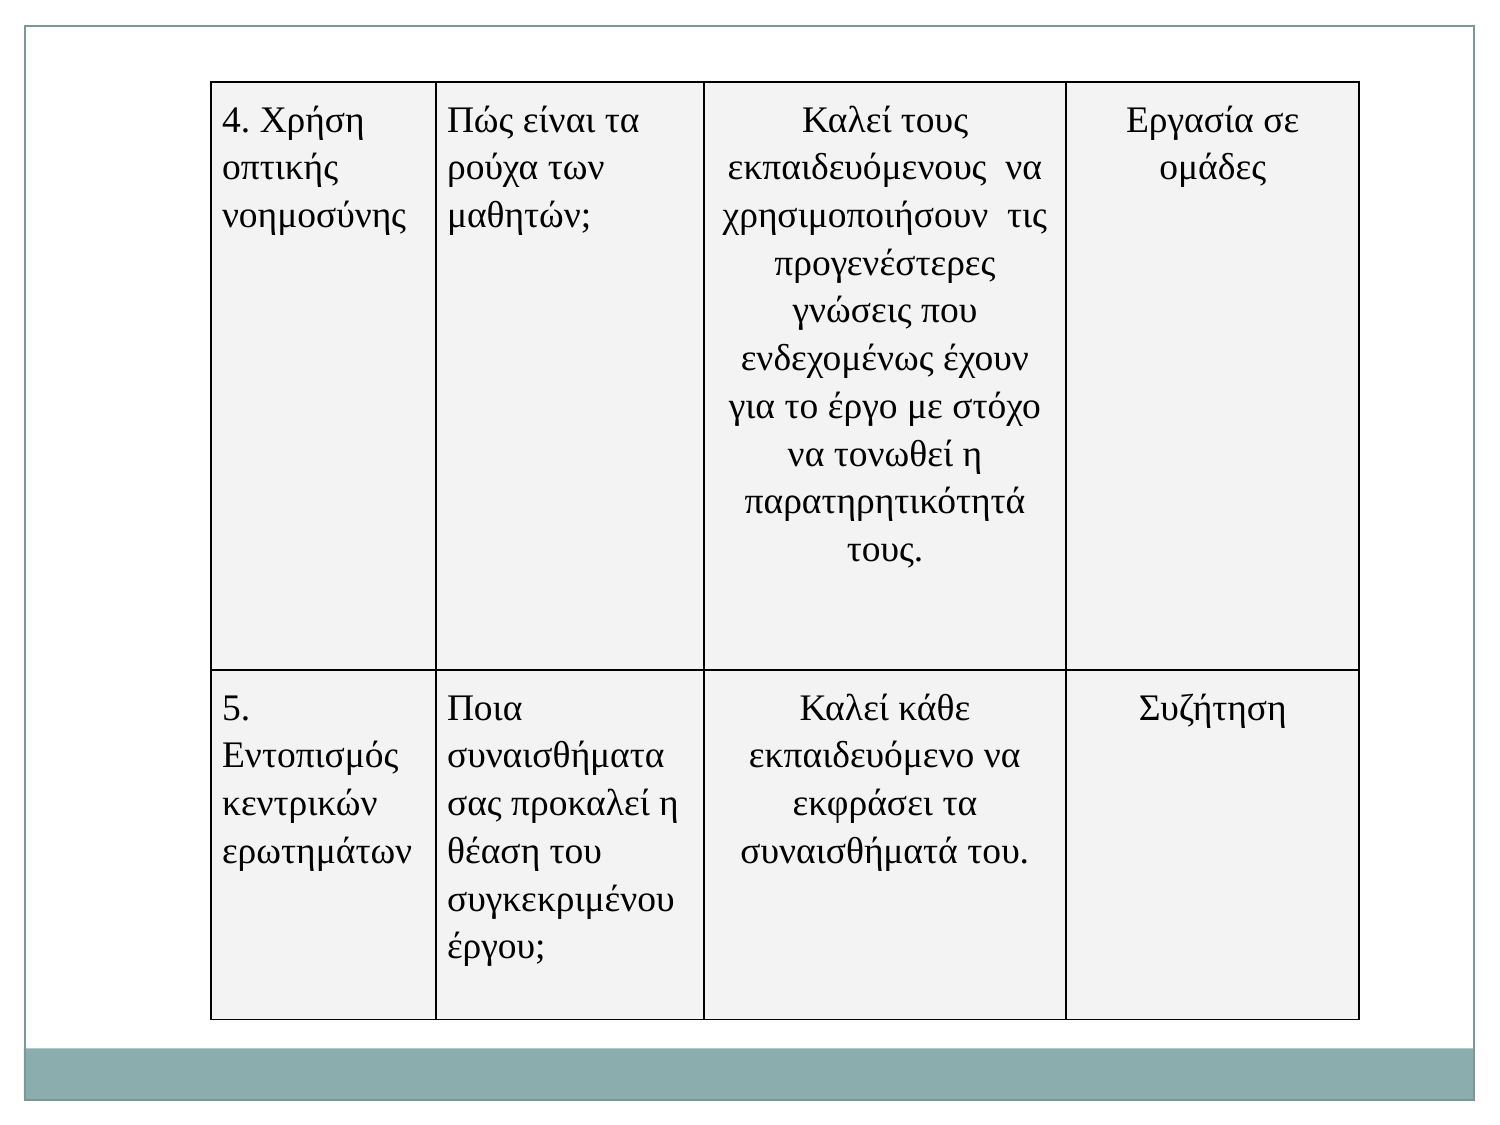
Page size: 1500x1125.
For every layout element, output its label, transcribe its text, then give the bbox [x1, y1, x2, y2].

table_cell Καλεί κάθε εκπαιδευόμενο να εκφράσει τα συναισθήματά του. [705, 671, 1065, 1019]
table_cell Ποια συναισθήματα σας προκαλεί η θέαση του συγκεκριμένου έργου; [437, 671, 703, 1019]
table_header Εργασία σε ομάδες [1067, 83, 1358, 669]
table_header Πώς είναι τα ρούχα των μαθητών; [437, 83, 703, 669]
table_cell 5. Εντοπισμός κεντρικών ερωτημάτων [212, 671, 435, 1019]
table_header 4. Χρήση οπτικής νοημοσύνης [212, 83, 435, 669]
table_cell Συζήτηση [1067, 671, 1358, 1019]
table_header Καλεί τους εκπαιδευόμενους να χρησιμοποιήσουν τις προγενέστερες γνώσεις που ενδεχομένως έχουν για το έργο με στόχο να τονωθεί η παρατηρητικότητά τους. [705, 83, 1065, 669]
